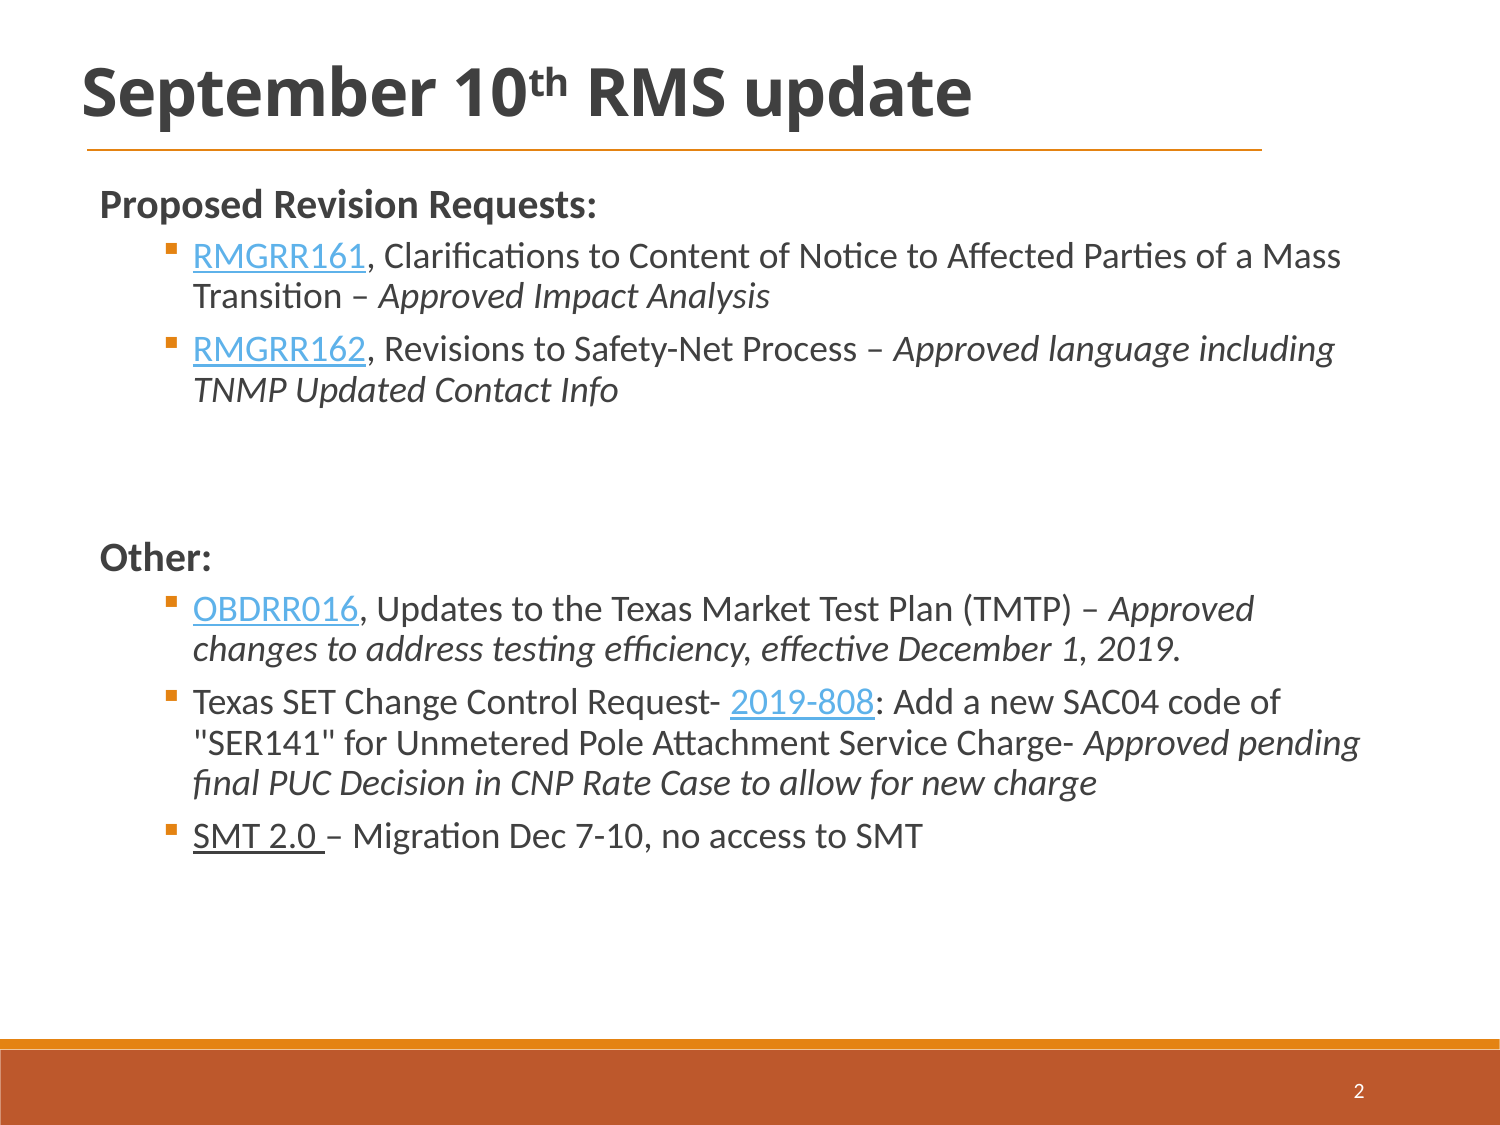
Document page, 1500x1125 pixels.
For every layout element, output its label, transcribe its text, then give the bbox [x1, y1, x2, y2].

title September 10th RMS update [66, 47, 1300, 138]
list Proposed Revision Requests: RMGRR161, Clarifications to Content of Notice to Affected Parties of a Mass Transition – Approved Impact Analysis RMGRR162, Revisions to Safety-Net Process – Approved language including TNMP Updated Contact Info Other: OBDRR016, Updates to the Texas Market Test Plan (TMTP) – Approved changes to address testing efficiency, effective December 1, 2019. Texas SET Change Control Request- 2019-808: Add a new SAC04 code of "SER141" for Unmetered Pole Attachment Service Charge- Approved pending final PUC Decision in CNP Rate Case to allow for new charge SMT 2.0 – Migration Dec 7-10, no access to SMT [99, 174, 1380, 988]
slide_number 2 [1218, 1059, 1380, 1120]
